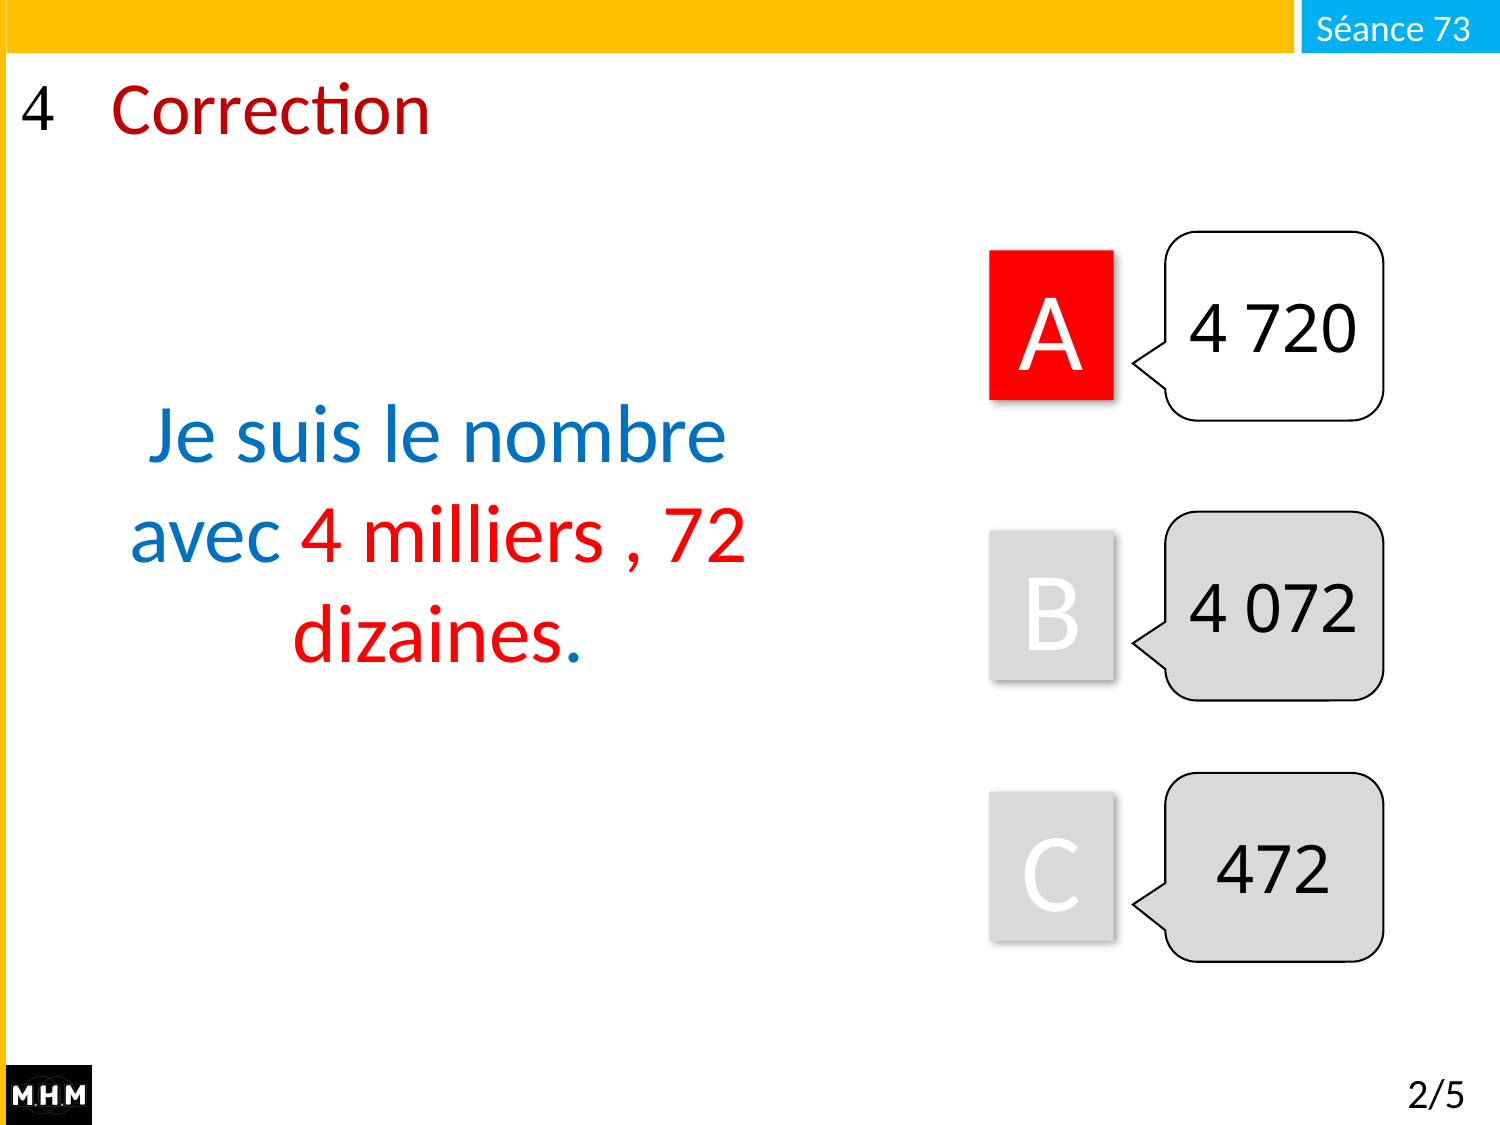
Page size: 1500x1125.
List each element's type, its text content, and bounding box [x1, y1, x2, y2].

picture [6, 1065, 92, 1125]
title Correction [96, 60, 1391, 160]
list 2/5 [1373, 1064, 1500, 1125]
text_box C [989, 791, 1114, 942]
text_box 4 072 [1131, 510, 1385, 702]
text_box A [989, 250, 1114, 401]
text_box Je suis le nombre avec 4 milliers , 72 dizaines. [73, 371, 805, 686]
text_box 4 720 [1131, 230, 1385, 422]
text_box B [989, 530, 1114, 681]
text_box 472 [1131, 771, 1385, 963]
